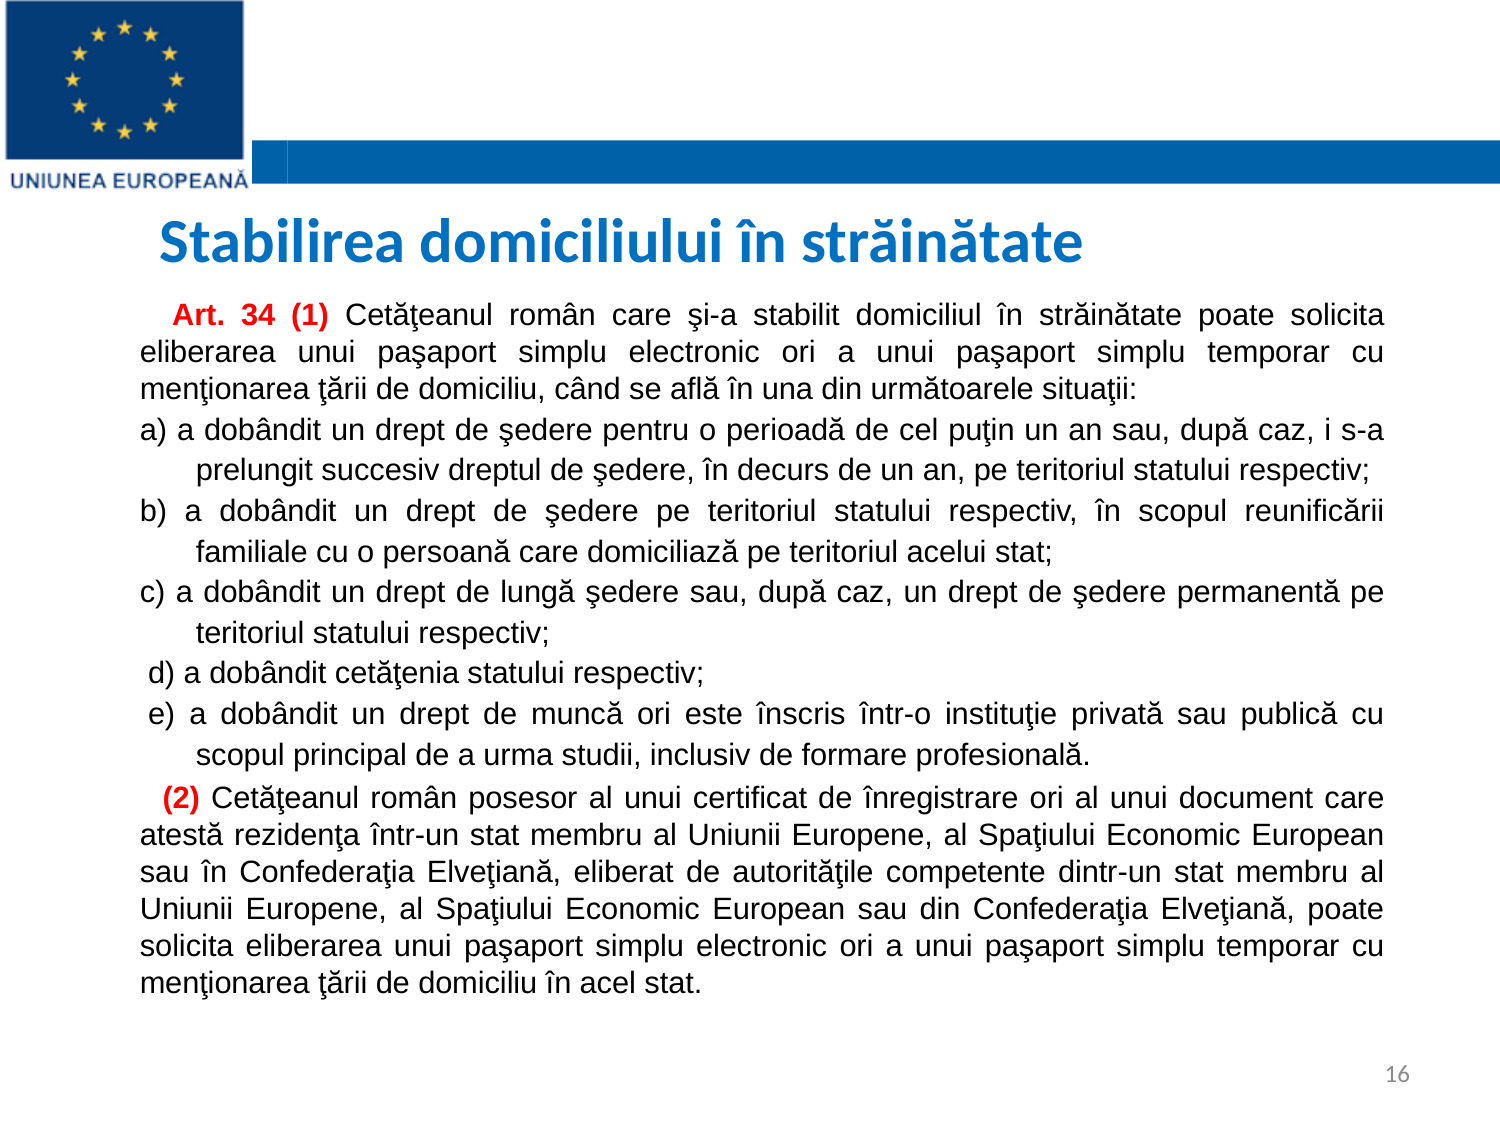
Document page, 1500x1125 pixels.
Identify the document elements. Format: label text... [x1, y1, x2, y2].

slide_number 16 [1074, 1042, 1425, 1103]
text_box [255, 140, 1500, 184]
text_box Stabilirea domiciliului în străinătate [72, 192, 1423, 288]
text_box Art. 34 (1) Cetăţeanul român care şi-a stabilit domiciliul în străinătate poate solicita eliberarea unui paşaport simplu electronic ori a unui paşaport simplu temporar cu menţionarea ţării de domiciliu, când se află în una din următoarele situaţii: a) a dobândit un drept de şedere pentru o perioadă de cel puţin un an sau, după caz, i s-a prelungit succesiv dreptul de şedere, în decurs de un an, pe teritoriul statului respectiv; b) a dobândit un drept de şedere pe teritoriul statului respectiv, în scopul reunificării familiale cu o persoană care domiciliază pe teritoriul acelui stat; c) a dobândit un drept de lungă şedere sau, după caz, un drept de şedere permanentă pe teritoriul statului respectiv; d) a dobândit cetăţenia statului respectiv; e) a dobândit un drept de muncă ori este înscris într-o instituţie privată sau publică cu scopul principal de a urma studii, inclusiv de formare profesională. (2) Cetăţeanul român posesor al unui certificat de înregistrare ori al unui document care atestă rezidenţa într-un stat membru al Uniunii Europene, al Spaţiului Economic European sau în Confederaţia Elveţiană, eliberat de autorităţile competente dintr-un stat membru al Uniunii Europene, al Spaţiului Economic European sau din Confederaţia Elveţiană, poate solicita eliberarea unui paşaport simplu electronic ori a unui paşaport simplu temporar cu menţionarea ţării de domiciliu în acel stat. [124, 287, 1400, 1063]
picture [0, 0, 252, 196]
